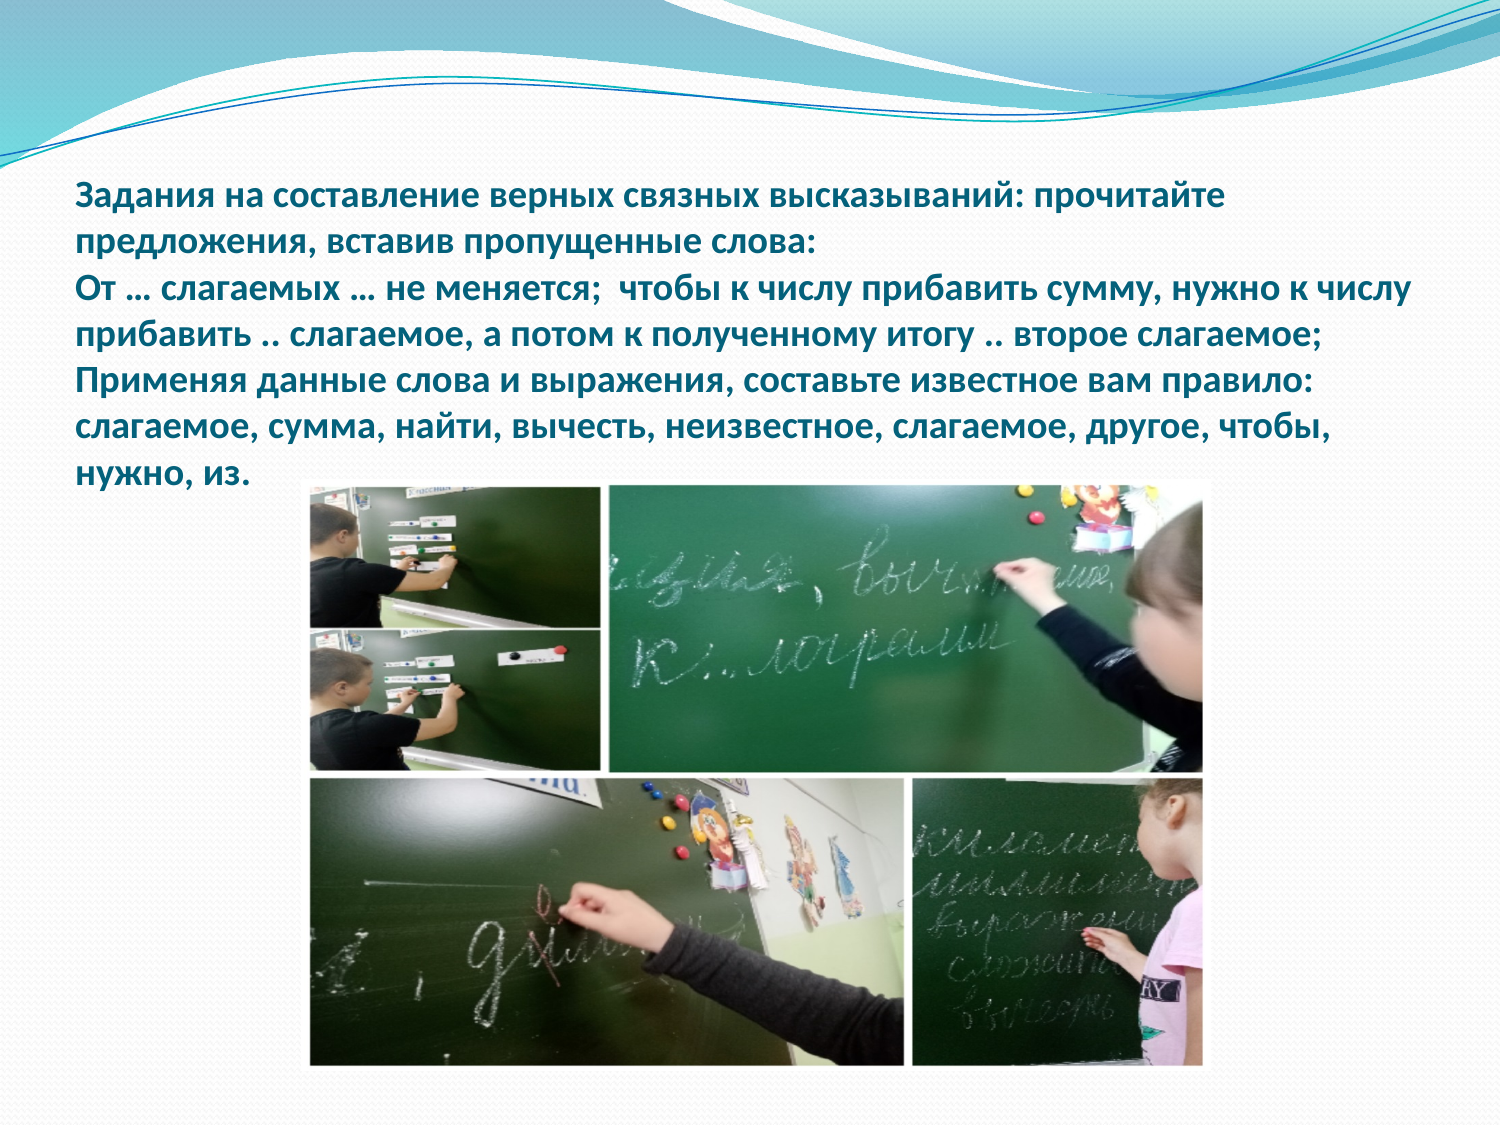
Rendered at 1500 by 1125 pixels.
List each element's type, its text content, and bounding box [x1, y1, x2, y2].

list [300, 479, 1211, 1071]
title Задания на составление верных связных высказываний: прочитайте предложения, вставив пропущенные слова: От … слагаемых … не меняется; чтобы к числу прибавить сумму, нужно к числу прибавить .. слагаемое, а потом к полученному итогу .. второе слагаемое; Применяя данные слова и выражения, составьте известное вам правило: слагаемое, сумма, найти, вычесть, неизвестное, слагаемое, другое, чтобы, нужно, из. [75, 115, 1425, 539]
